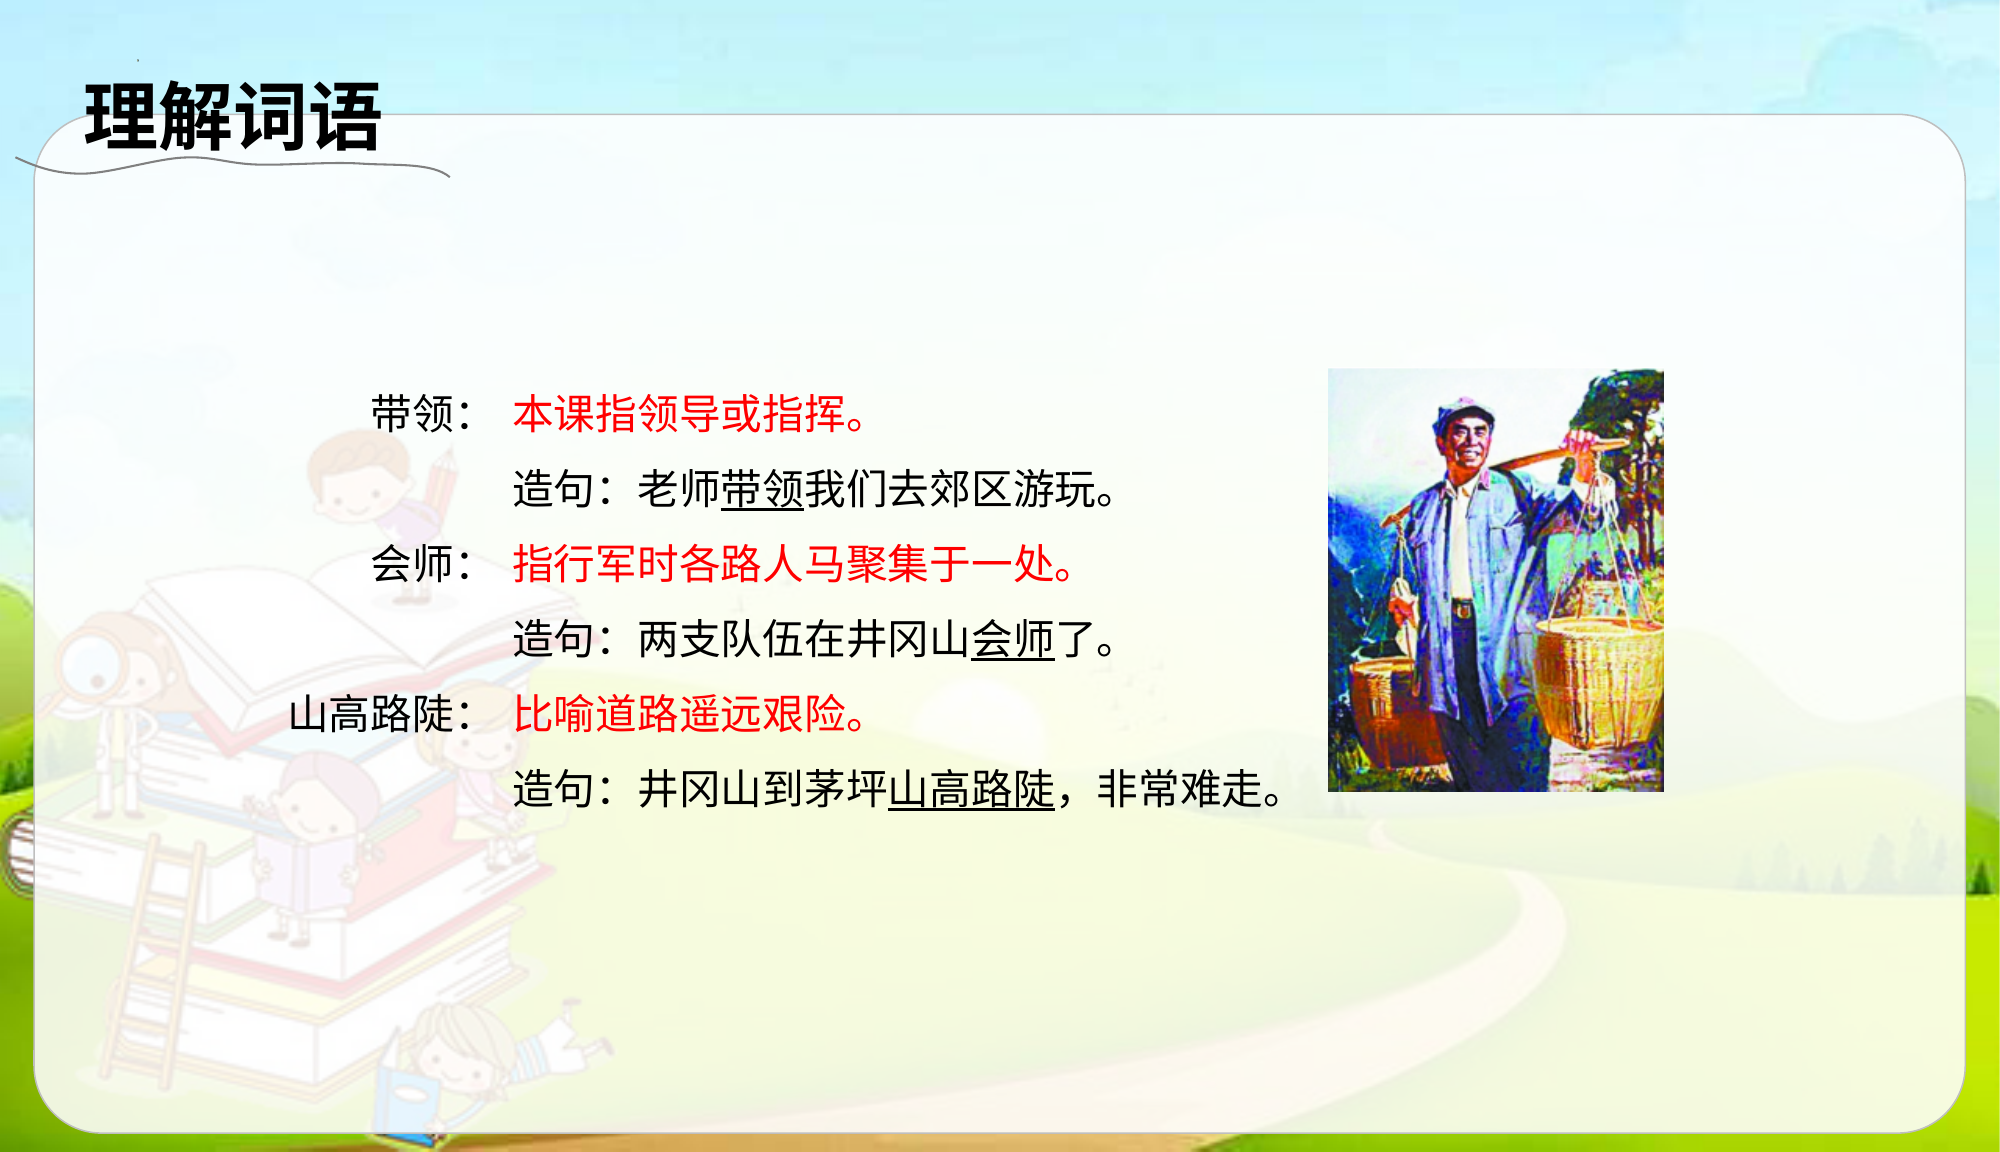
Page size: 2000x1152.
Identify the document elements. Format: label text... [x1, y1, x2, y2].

text_box 带领： 会师： 山高路陡： [211, 355, 497, 821]
picture [0, 0, 2000, 1152]
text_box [15, 69, 450, 182]
text_box 本课指领导或指挥。 造句：老师带领我们去郊区游玩。 指行军时各路人马聚集于一处。 造句：两支队伍在井冈山会师了。 比喻道路遥远艰险。 造句：井冈山到茅坪山高路陡，非常难走。 [497, 355, 1357, 821]
